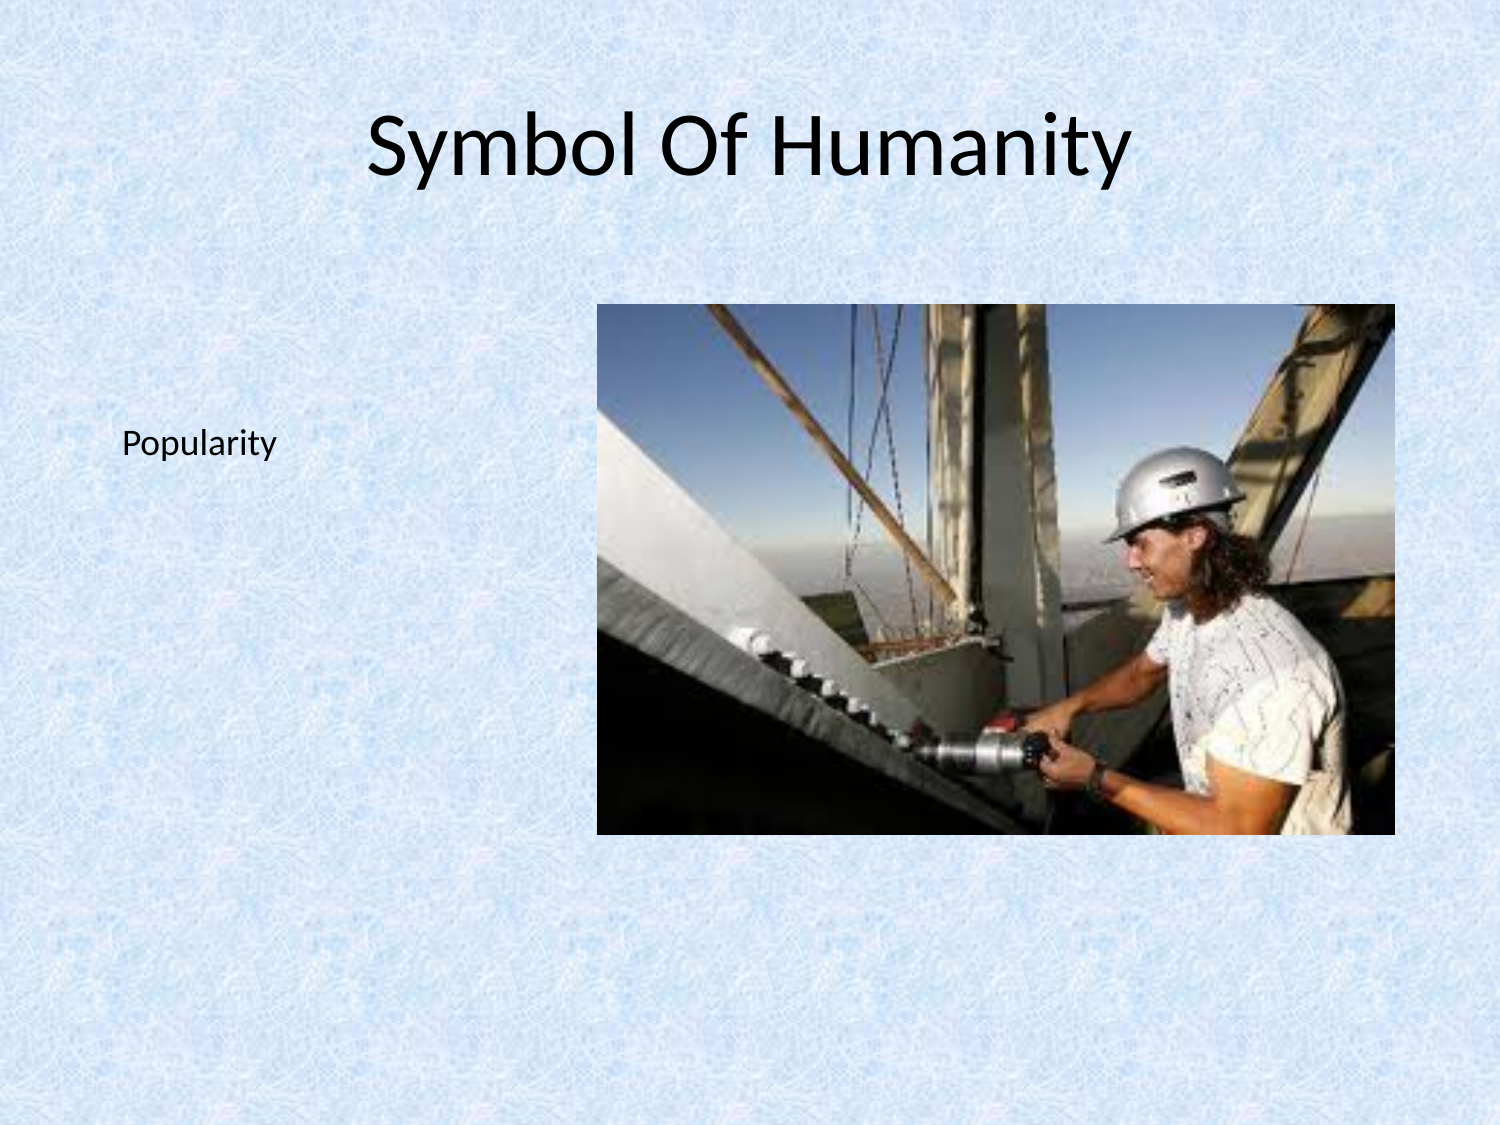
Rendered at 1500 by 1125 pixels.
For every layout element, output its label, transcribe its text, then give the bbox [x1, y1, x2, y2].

text_box Popularity [107, 410, 301, 470]
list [597, 304, 1395, 836]
title Symbol Of Humanity [75, 45, 1425, 233]
picture [0, 0, 1500, 1125]
